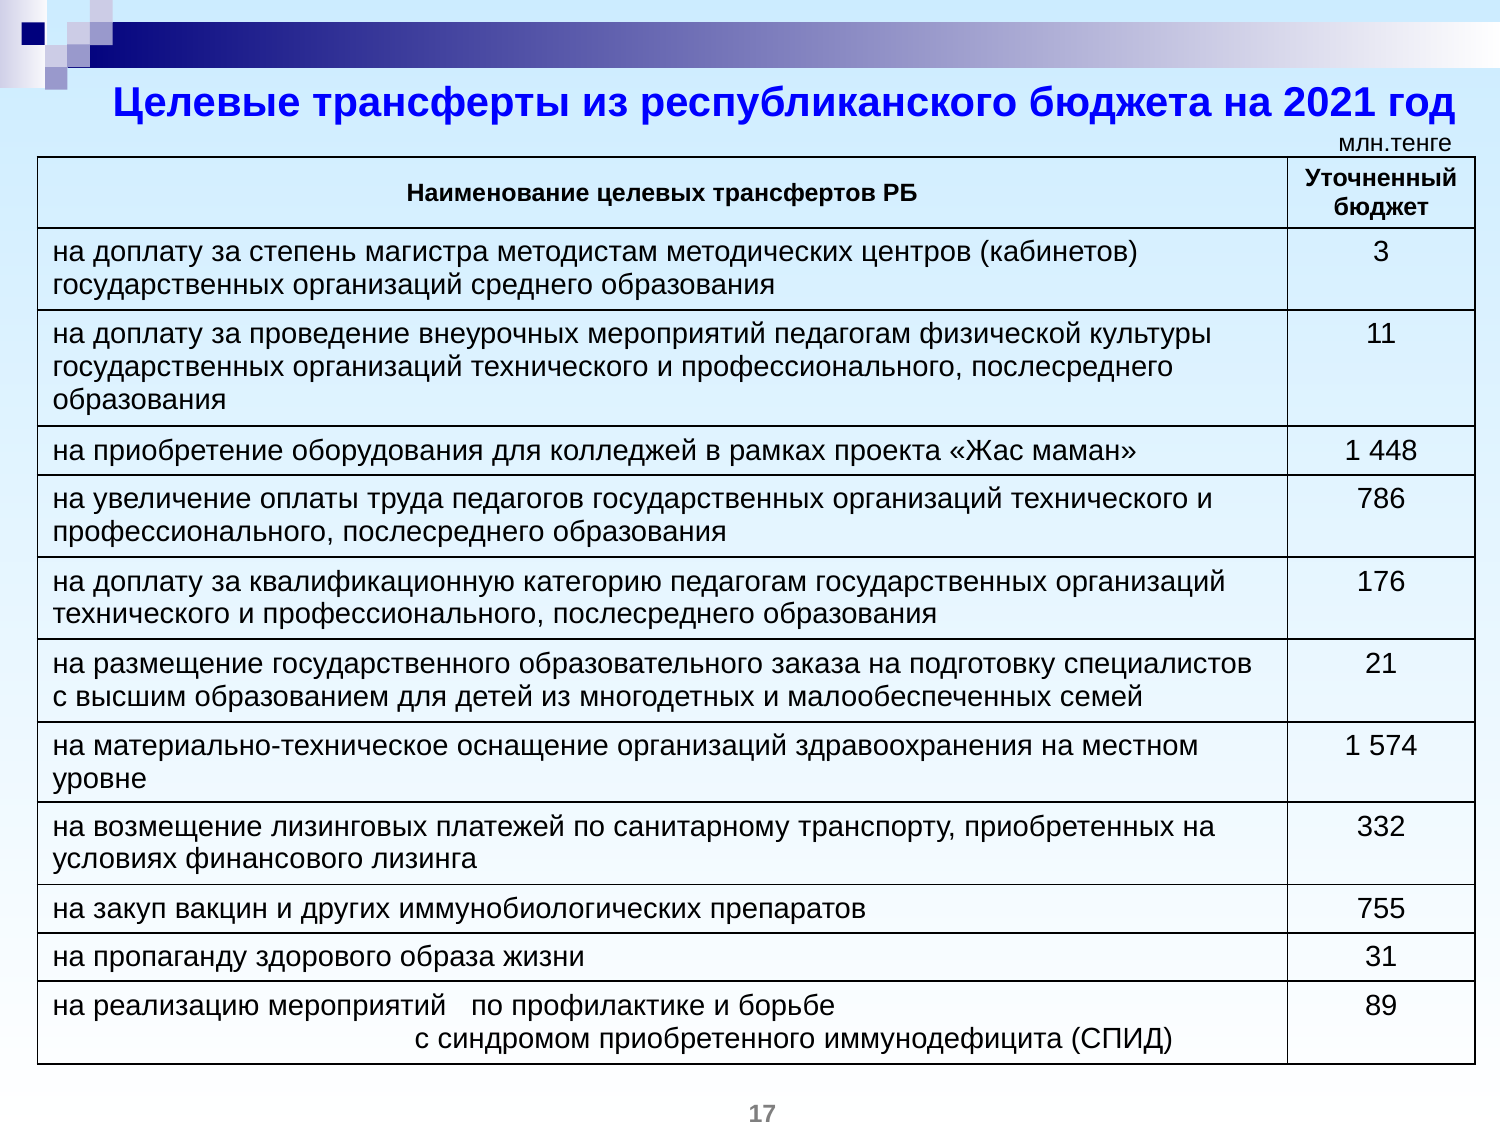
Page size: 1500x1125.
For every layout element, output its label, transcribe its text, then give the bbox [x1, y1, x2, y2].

table_cell 755 [1288, 885, 1474, 932]
table_cell 21 [1288, 640, 1474, 721]
table_cell на доплату за степень магистра методистам методических центров (кабинетов) государственных организаций среднего образования [38, 229, 1287, 309]
table_cell на реализацию мероприятий по профилактике и борьбе с синдромом приобретенного иммунодефицита (СПИД) [38, 982, 1287, 1063]
table_cell на материально-техническое оснащение организаций здравоохранения на местном уровне [38, 723, 1287, 801]
table_cell 332 [1288, 803, 1474, 884]
title Целевые трансферты из республиканского бюджета на 2021 год [68, 75, 1500, 125]
table_cell на доплату за проведение внеурочных мероприятий педагогам физической культуры государственных организаций технического и профессионального, послесреднего образования [38, 311, 1287, 425]
table_cell 31 [1288, 934, 1474, 980]
table_cell на возмещение лизинговых платежей по санитарному транспорту, приобретенных на условиях финансового лизинга [38, 803, 1287, 884]
table_cell 89 [1288, 982, 1474, 1063]
table_cell 1 574 [1288, 723, 1474, 801]
table_cell на приобретение оборудования для колледжей в рамках проекта «Жас маман» [38, 427, 1287, 474]
table_cell на пропаганду здорового образа жизни [38, 934, 1287, 980]
table_cell на размещение государственного образовательного заказа на подготовку специалистов с высшим образованием для детей из многодетных и малообеспеченных семей [38, 640, 1287, 721]
text_box млн.тенге [1291, 125, 1499, 158]
table_cell на увеличение оплаты труда педагогов государственных организаций технического и профессионального, послесреднего образования [38, 476, 1287, 556]
table_header Наименование целевых трансфертов РБ [38, 158, 1287, 227]
table_cell 1 448 [1288, 427, 1474, 474]
text_box 17 [612, 1100, 913, 1125]
table_cell 3 [1288, 229, 1474, 309]
table_cell 786 [1288, 476, 1474, 556]
table_cell на закуп вакцин и других иммунобиологических препаратов [38, 885, 1287, 932]
table_cell 176 [1288, 558, 1474, 638]
table_cell на доплату за квалификационную категорию педагогам государственных организаций технического и профессионального, послесреднего образования [38, 558, 1287, 638]
table_header Уточненный бюджет [1288, 158, 1474, 227]
table_cell 11 [1288, 311, 1474, 425]
